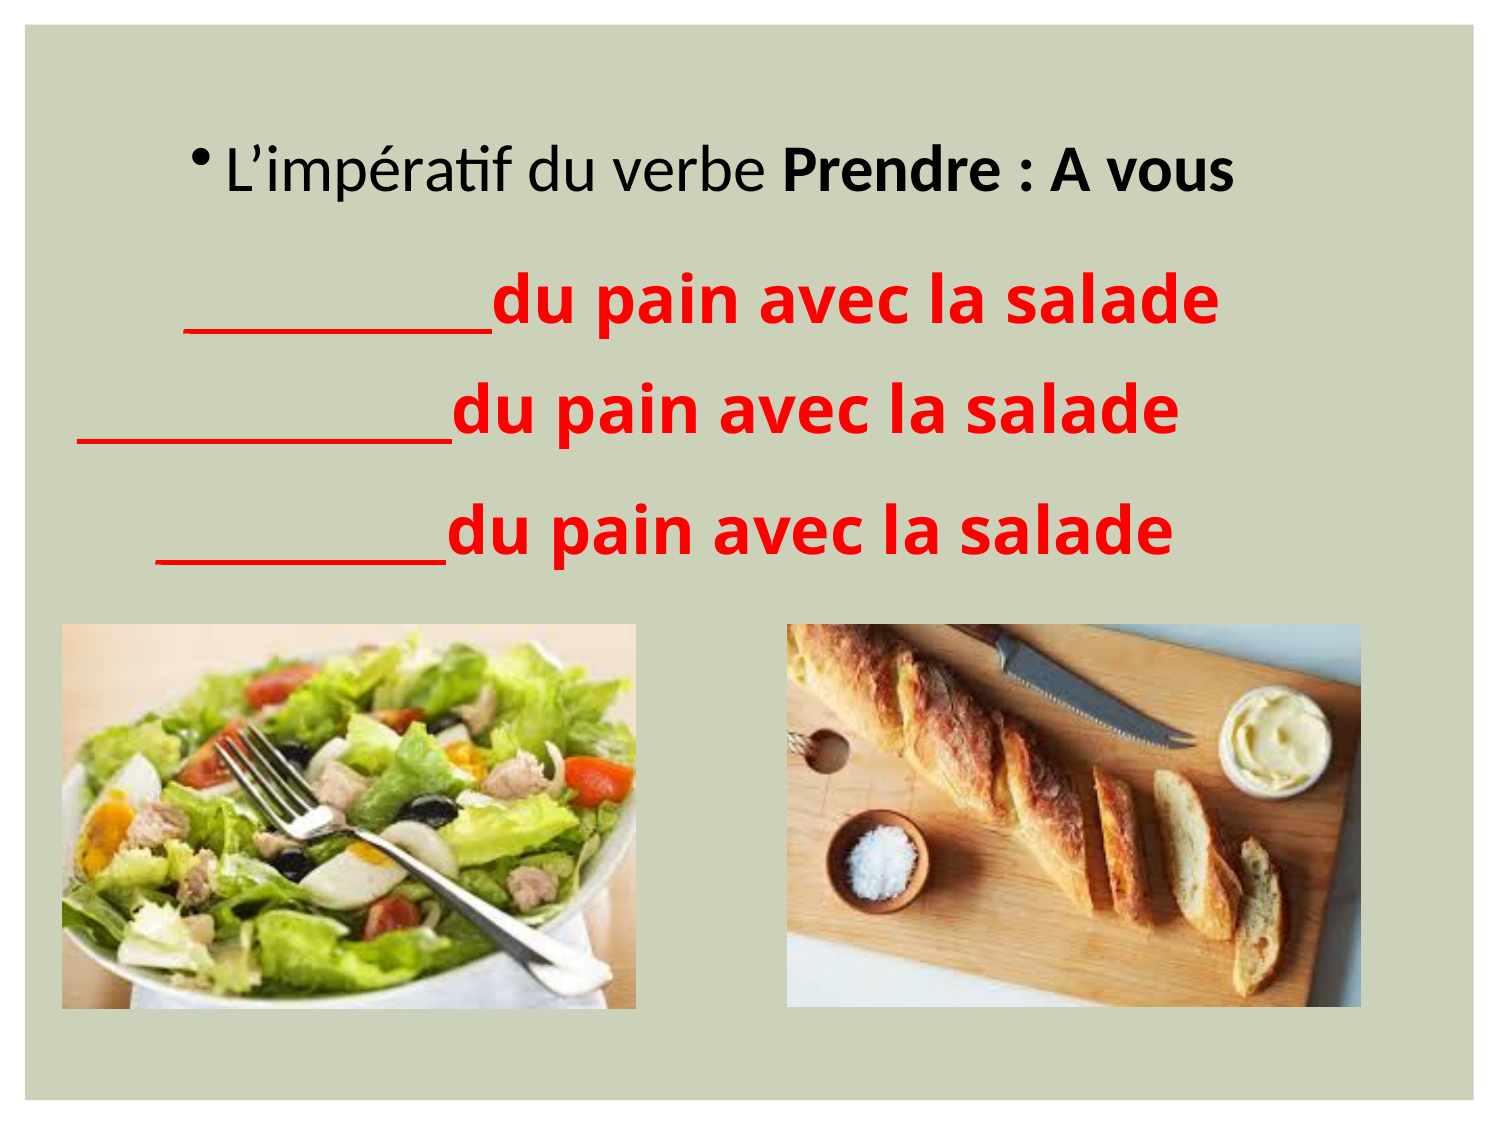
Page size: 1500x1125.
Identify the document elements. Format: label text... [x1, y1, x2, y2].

text_box L’impératif du verbe Prendre : A vous [174, 117, 1400, 213]
text_box __________ du pain avec la salade [174, 249, 1400, 345]
text_box __________ du pain avec la salade [146, 480, 1438, 576]
text_box _____________ du pain avec la salade [62, 359, 1425, 455]
picture [787, 624, 1361, 1007]
picture [62, 624, 636, 1009]
